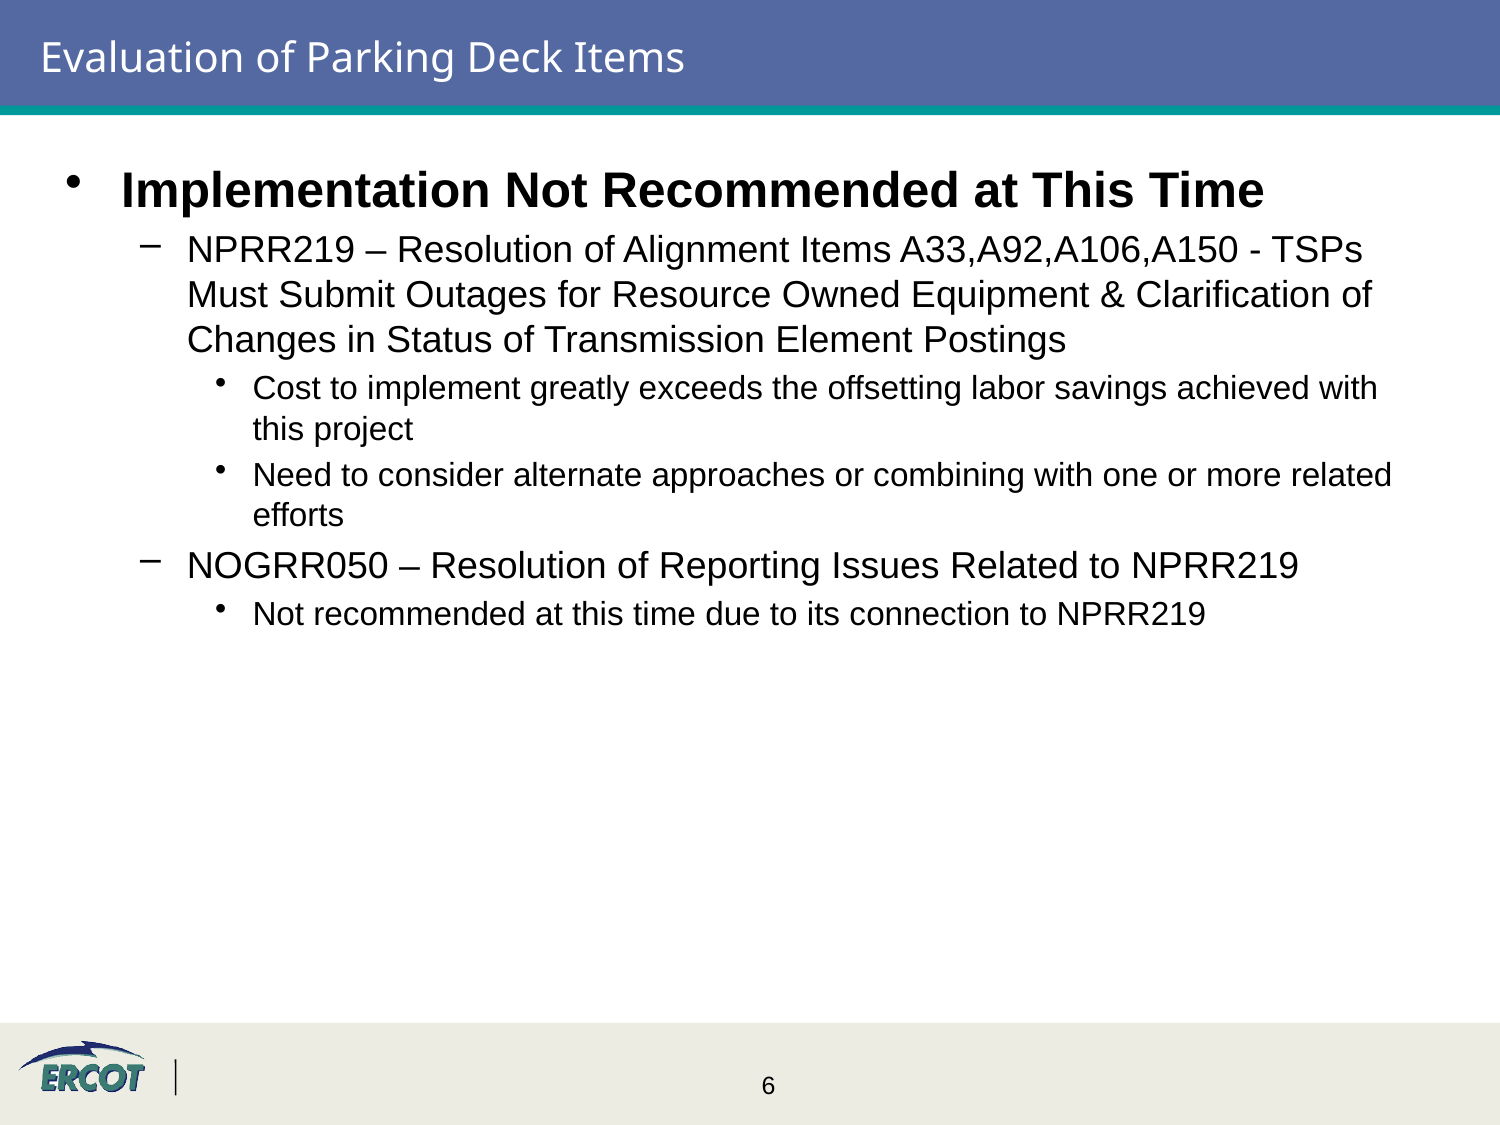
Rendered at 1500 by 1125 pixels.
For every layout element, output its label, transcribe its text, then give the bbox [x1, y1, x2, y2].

list Implementation Not Recommended at This Time NPRR219 – Resolution of Alignment Items A33,A92,A106,A150 - TSPs Must Submit Outages for Resource Owned Equipment & Clarification of Changes in Status of Transmission Element Postings Cost to implement greatly exceeds the offsetting labor savings achieved with this project Need to consider alternate approaches or combining with one or more related efforts NOGRR050 – Resolution of Reporting Issues Related to NPRR219 Not recommended at this time due to its connection to NPRR219 [49, 149, 1451, 1026]
picture [10, 1031, 151, 1111]
title Evaluation of Parking Deck Items [24, 0, 1188, 113]
